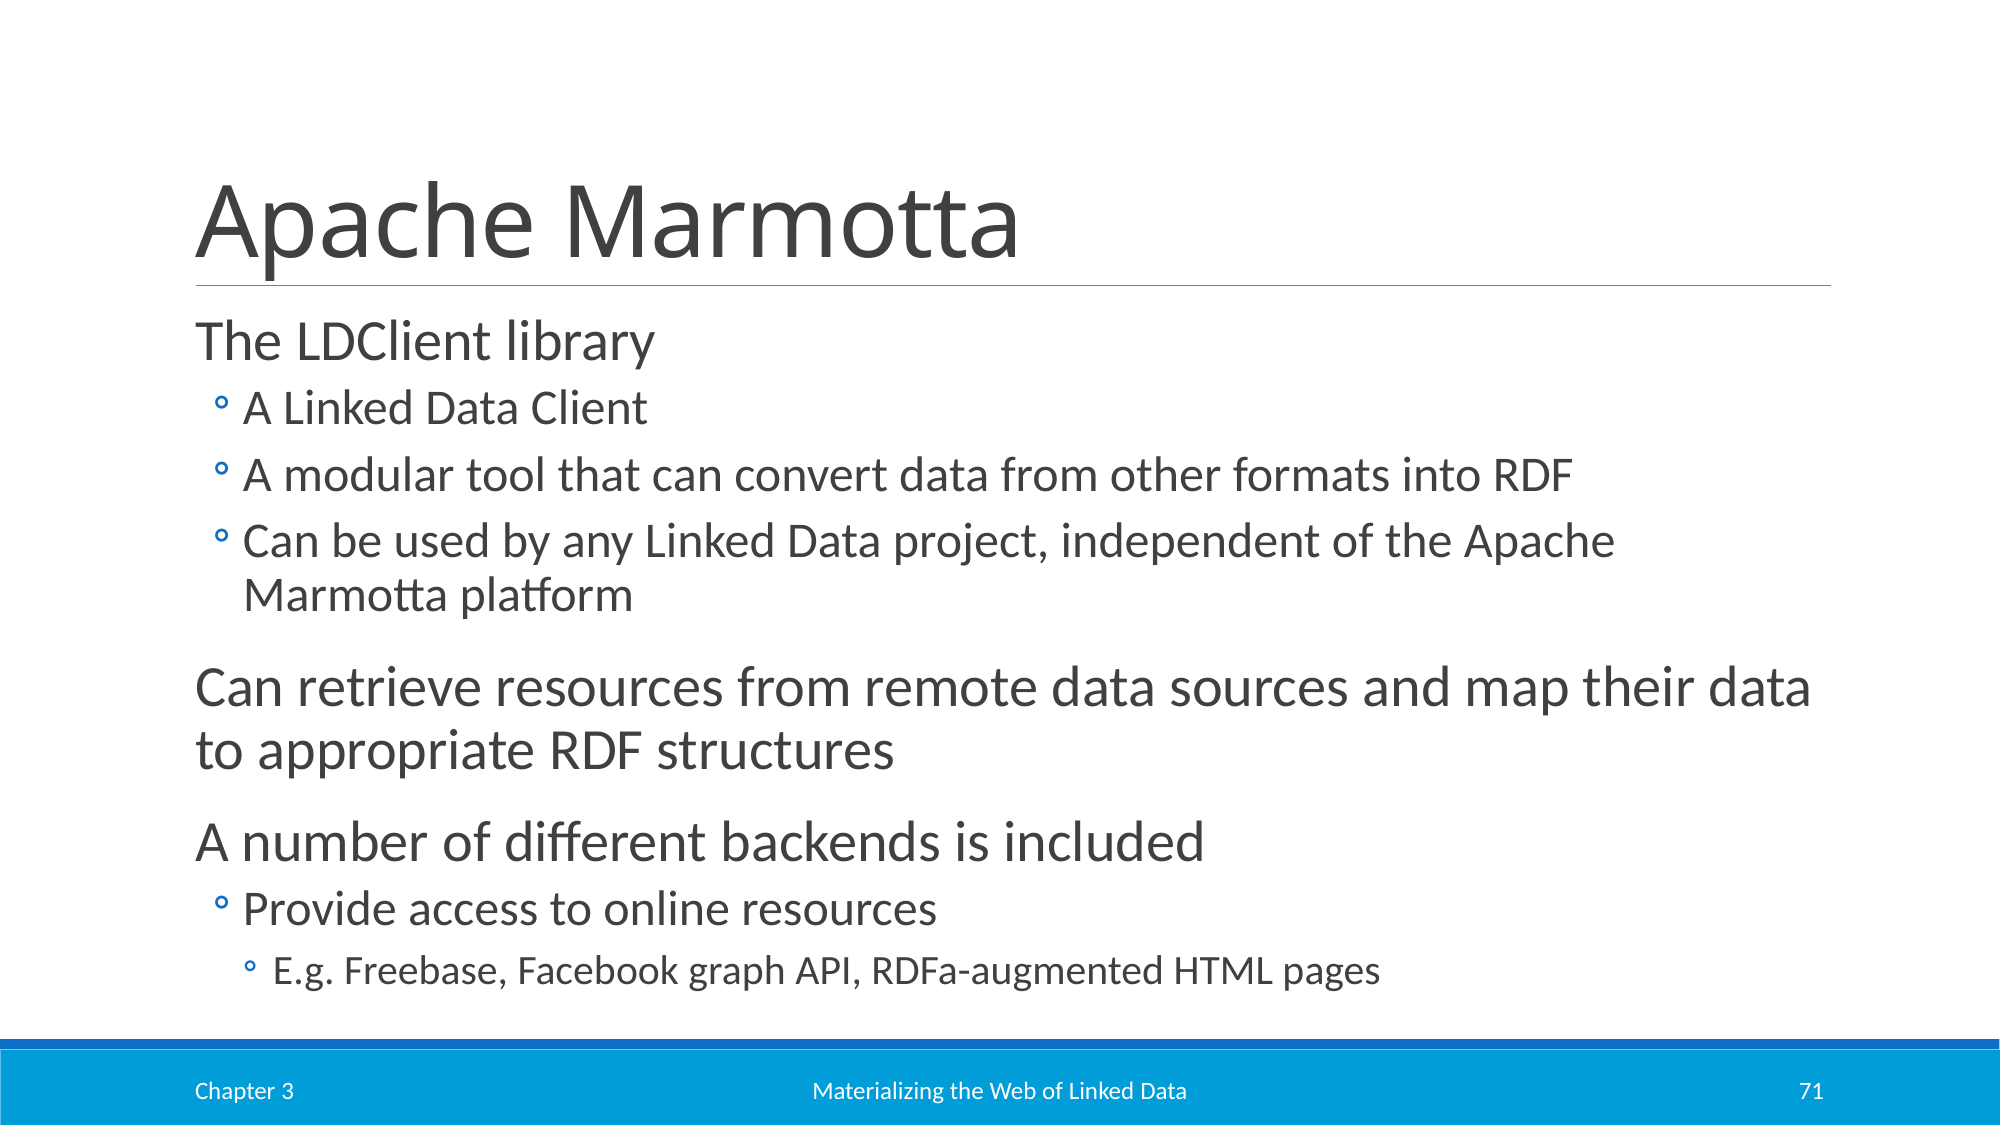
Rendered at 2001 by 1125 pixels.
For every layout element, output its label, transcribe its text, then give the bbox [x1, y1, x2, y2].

footer Materializing the Web of Linked Data [604, 1059, 1396, 1120]
title Apache Marmotta [180, 47, 1830, 285]
list The LDClient library A Linked Data Client A modular tool that can convert data from other formats into RDF Can be used by any Linked Data project, independent of the Apache Marmotta platform Can retrieve resources from remote data sources and map their data to appropriate RDF structures A number of different backends is included Provide access to online resources E.g. Freebase, Facebook graph API, RDFa-augmented HTML pages [180, 302, 1830, 963]
slide_number Chapter 3 [180, 1059, 586, 1120]
slide_number 71 [1624, 1059, 1840, 1120]
